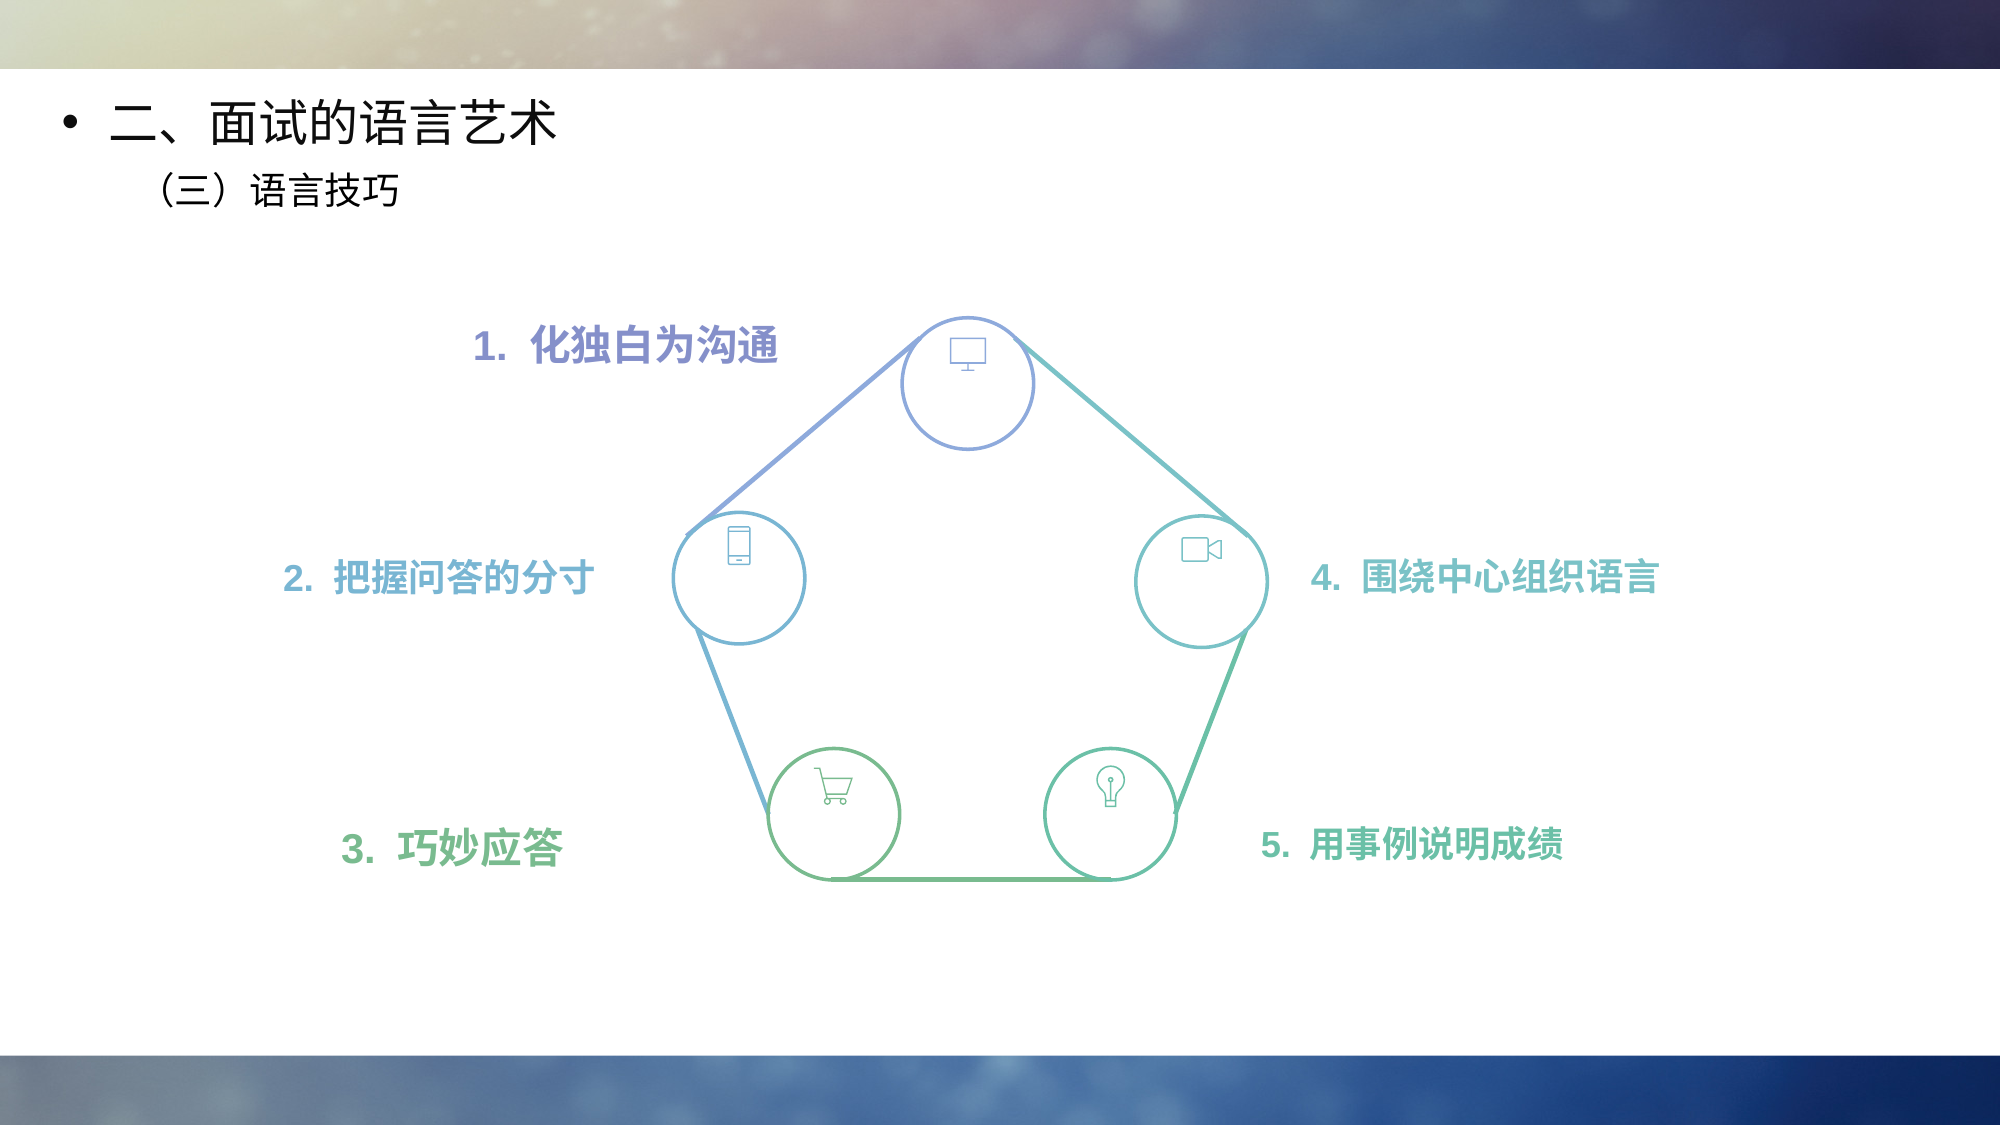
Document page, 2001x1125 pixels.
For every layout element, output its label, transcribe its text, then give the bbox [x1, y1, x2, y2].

text_box [1133, 537, 1174, 645]
text_box [1096, 765, 1126, 808]
text_box [1243, 532, 1271, 634]
text_box 5. 用事例说明成绩 [1246, 804, 1634, 872]
picture [0, 1056, 2000, 1125]
text_box [949, 337, 987, 371]
text_box 2. 把握问答的分寸 [268, 537, 672, 605]
text_box [769, 537, 808, 640]
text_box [686, 337, 921, 537]
text_box [921, 425, 1014, 453]
text_box [765, 745, 903, 883]
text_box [1174, 629, 1247, 815]
text_box [1042, 745, 1180, 883]
text_box 3. 巧妙应答 [326, 804, 714, 872]
picture [0, 0, 2000, 69]
text_box [1181, 537, 1222, 562]
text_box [1014, 337, 1249, 537]
text_box 4. 围绕中心组织语言 [1296, 536, 1706, 621]
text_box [697, 629, 769, 815]
text_box [813, 767, 853, 805]
text_box [672, 534, 702, 633]
text_box （三）语言技巧 [122, 159, 415, 220]
text_box 二、面试的语言艺术 [46, 84, 715, 160]
text_box 1. 化独白为沟通 [458, 301, 922, 369]
text_box [922, 314, 1019, 341]
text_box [727, 537, 751, 566]
